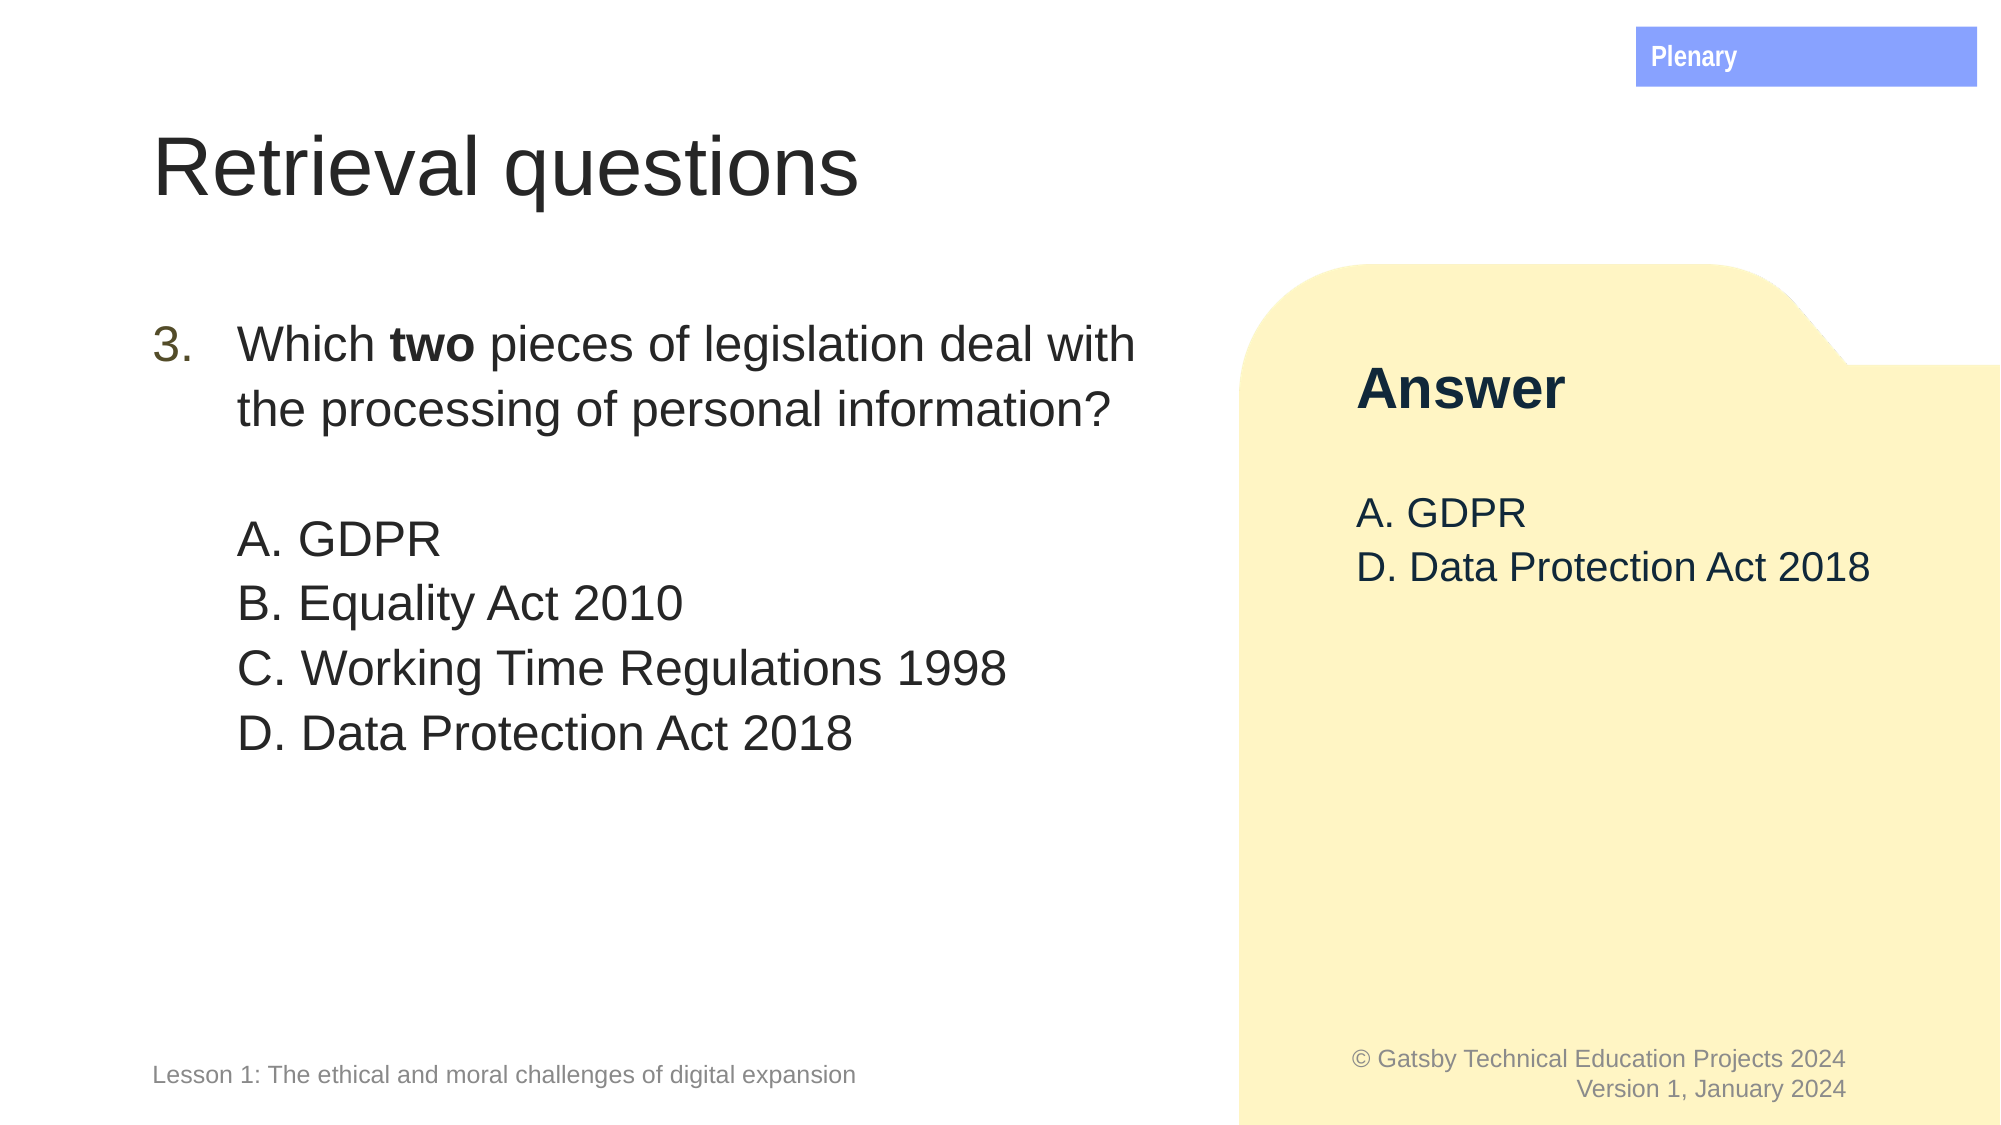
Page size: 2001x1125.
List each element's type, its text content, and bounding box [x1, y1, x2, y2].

title Retrieval questions [137, 59, 1863, 278]
picture [1239, 264, 2000, 1125]
list Plenary [1636, 26, 1978, 87]
list Which two pieces of legislation deal with the processing of personal information? A. GDPR B. Equality Act 2010 C. Working Time Regulations 1998 D. Data Protection Act 2018 [137, 299, 1188, 1014]
list Answer [1341, 337, 1783, 440]
list A. GDPR D. Data Protection Act 2018 [1341, 474, 1917, 1014]
list Lesson 1: The ethical and moral challenges of digital expansion [137, 1042, 906, 1103]
